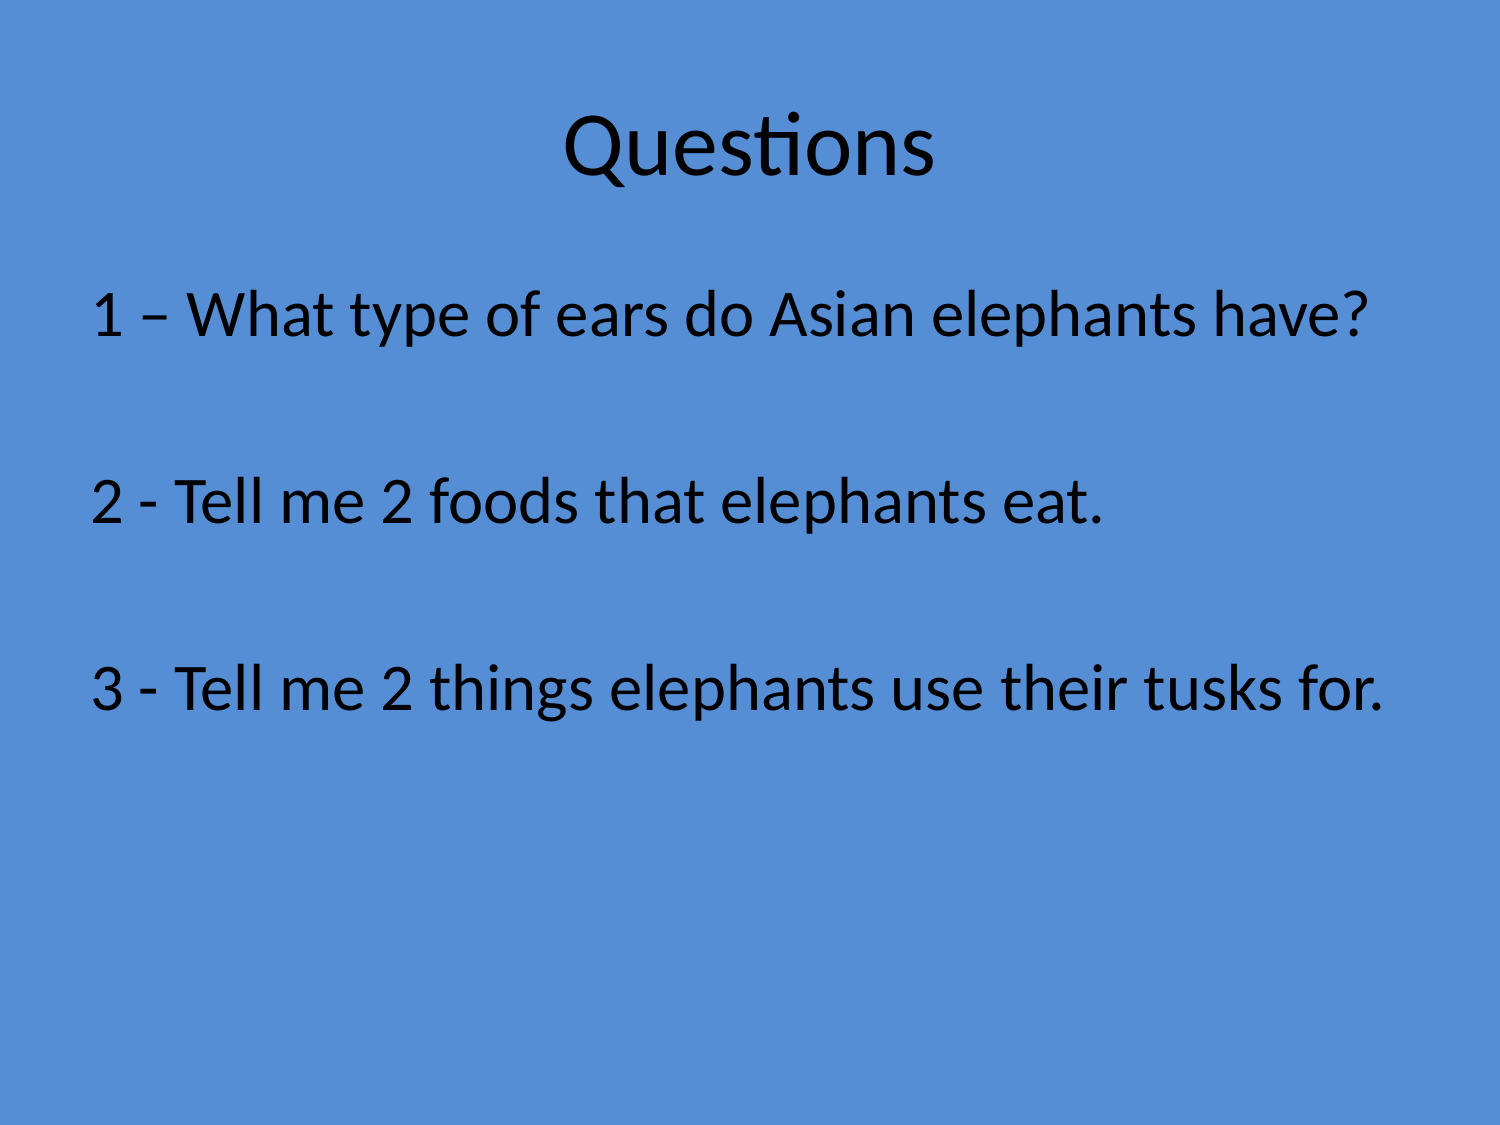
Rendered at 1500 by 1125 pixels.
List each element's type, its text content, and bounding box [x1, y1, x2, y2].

title Questions [75, 45, 1425, 233]
list 1 – What type of ears do Asian elephants have? 2 - Tell me 2 foods that elephants eat. 3 - Tell me 2 things elephants use their tusks for. [75, 262, 1424, 846]
